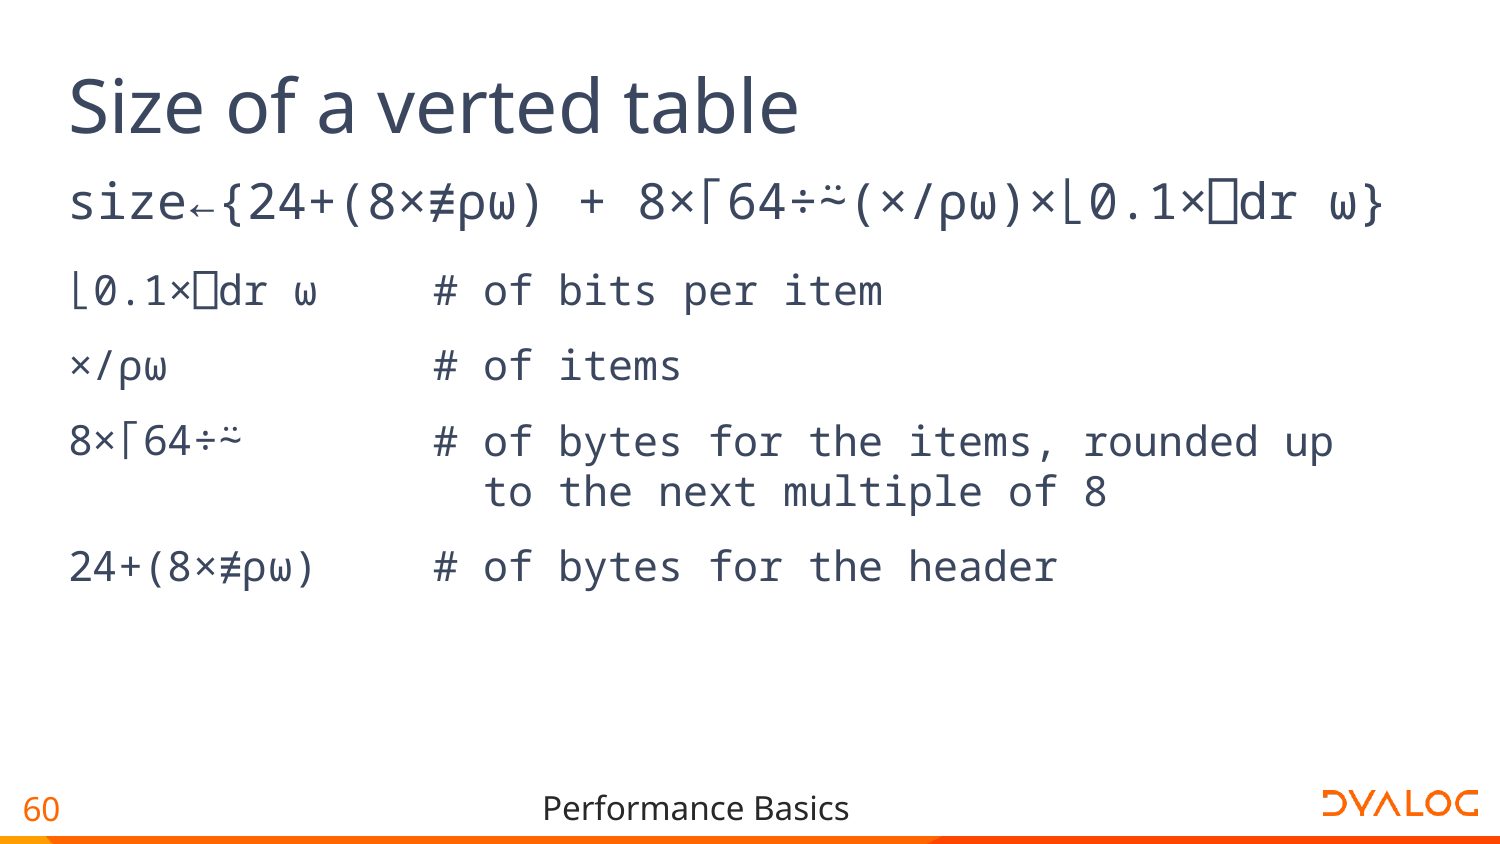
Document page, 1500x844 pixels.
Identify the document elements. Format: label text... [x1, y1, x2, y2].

title Size of a verted table [53, 43, 1298, 157]
text_box size←{24+(8×≢⍴⍵) + 8×⌈64÷⍨(×/⍴⍵)×⌊0.1×⎕dr ⍵} [53, 161, 1485, 282]
list # of bits per item # of items # of bytes for the items, rounded up to the next multiple of 8 # of bytes for the header [418, 282, 1414, 789]
picture [1323, 790, 1478, 816]
text_box ⌊0.1×⎕dr ⍵ ×/⍴⍵ 8×⌈64÷⍨ 24+(8×≢⍴⍵) [53, 256, 507, 707]
picture [0, 836, 1500, 844]
